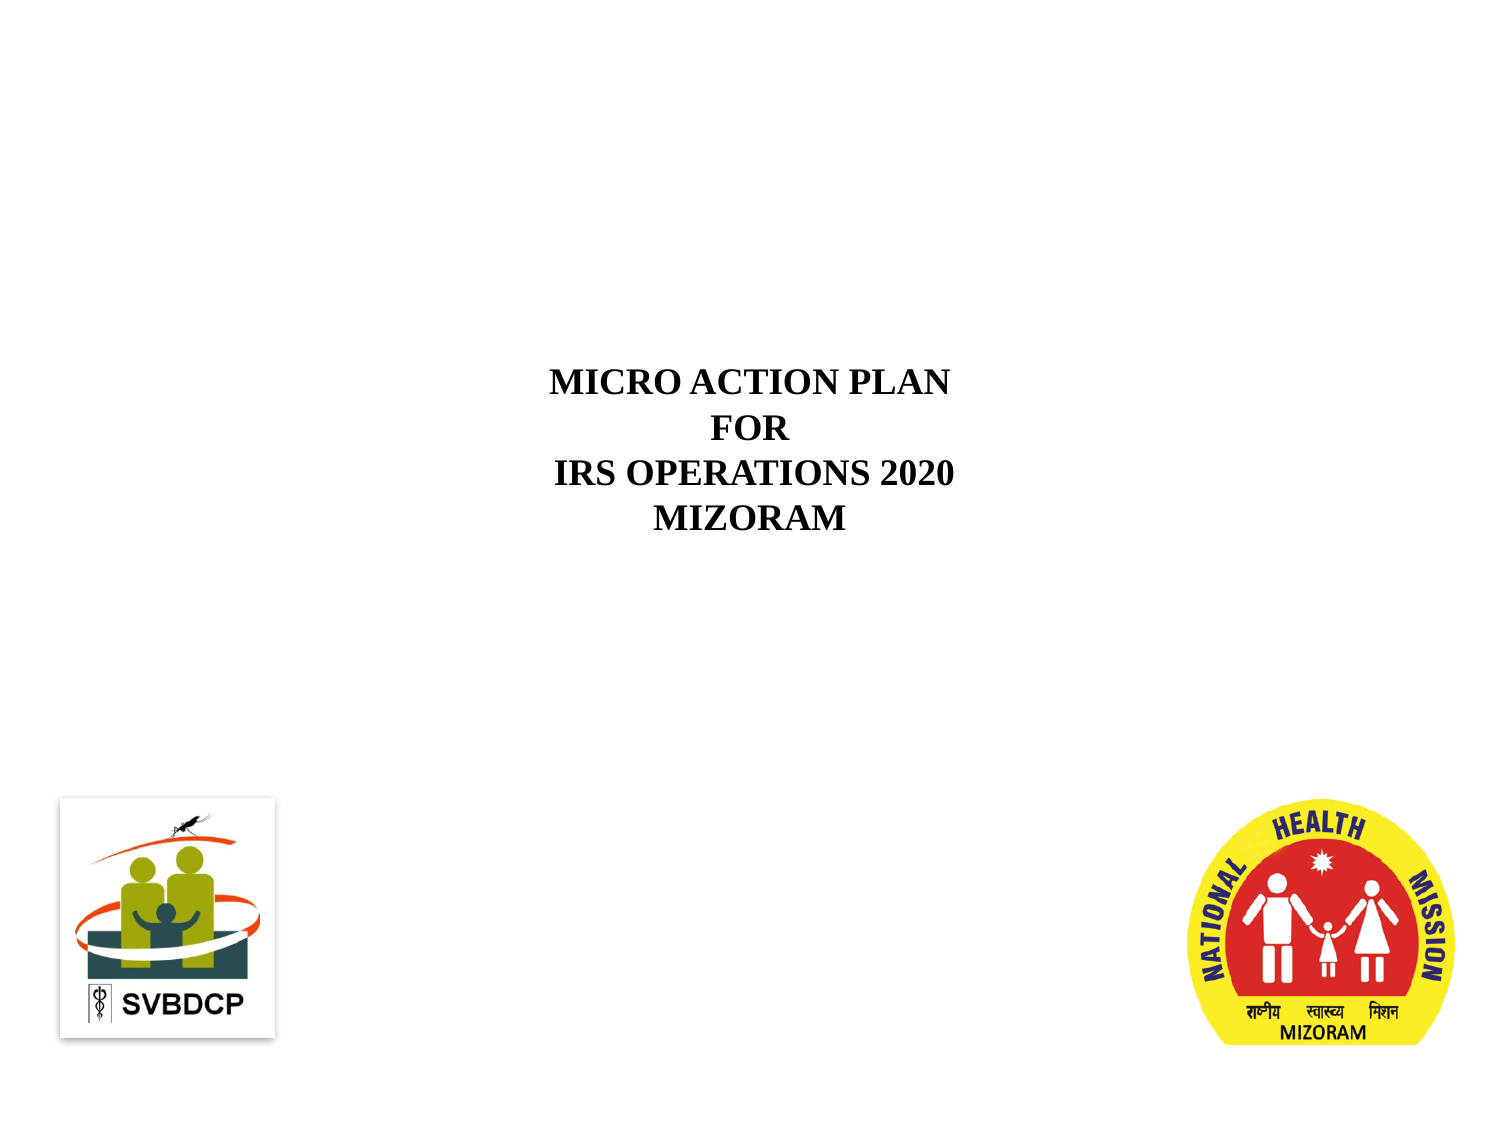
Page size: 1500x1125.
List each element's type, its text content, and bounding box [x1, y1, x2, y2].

picture [74, 812, 261, 1024]
picture [1187, 799, 1458, 1045]
title MICRO ACTION PLAN FOR IRS OPERATIONS 2020 MIZORAM [112, 349, 1388, 591]
